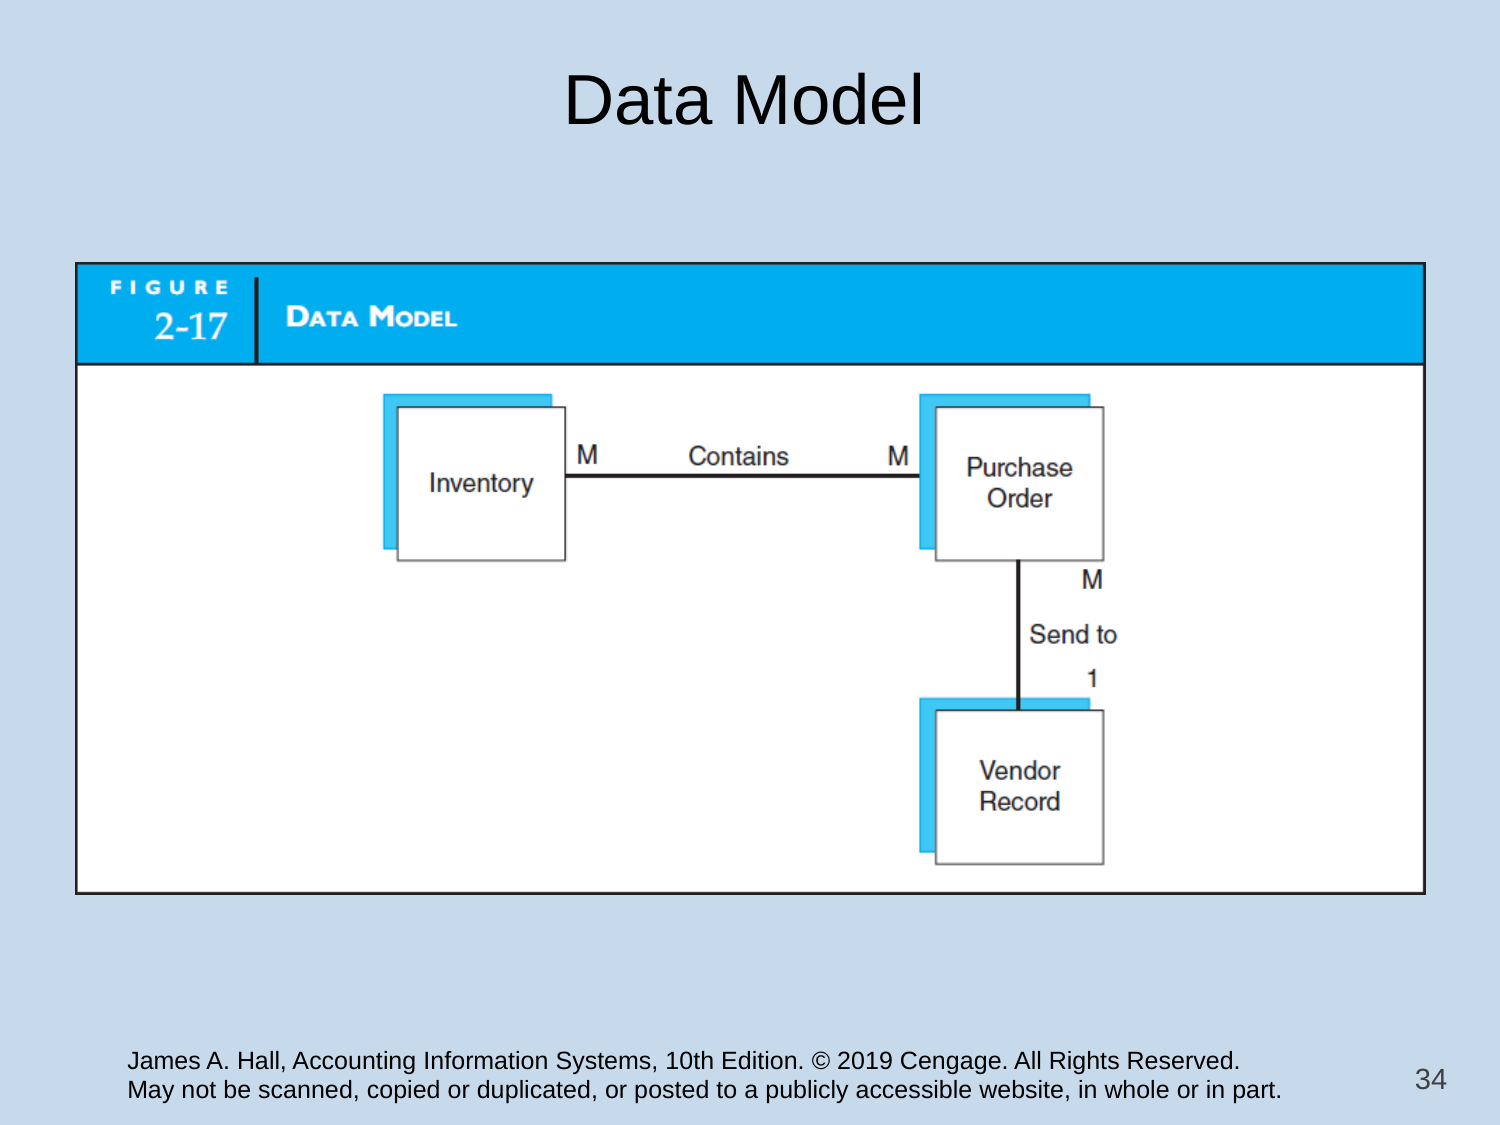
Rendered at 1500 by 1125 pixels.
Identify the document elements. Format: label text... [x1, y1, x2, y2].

slide_number 34 [1400, 1052, 1488, 1113]
title Data Model [69, 62, 1420, 188]
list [74, 262, 1426, 895]
